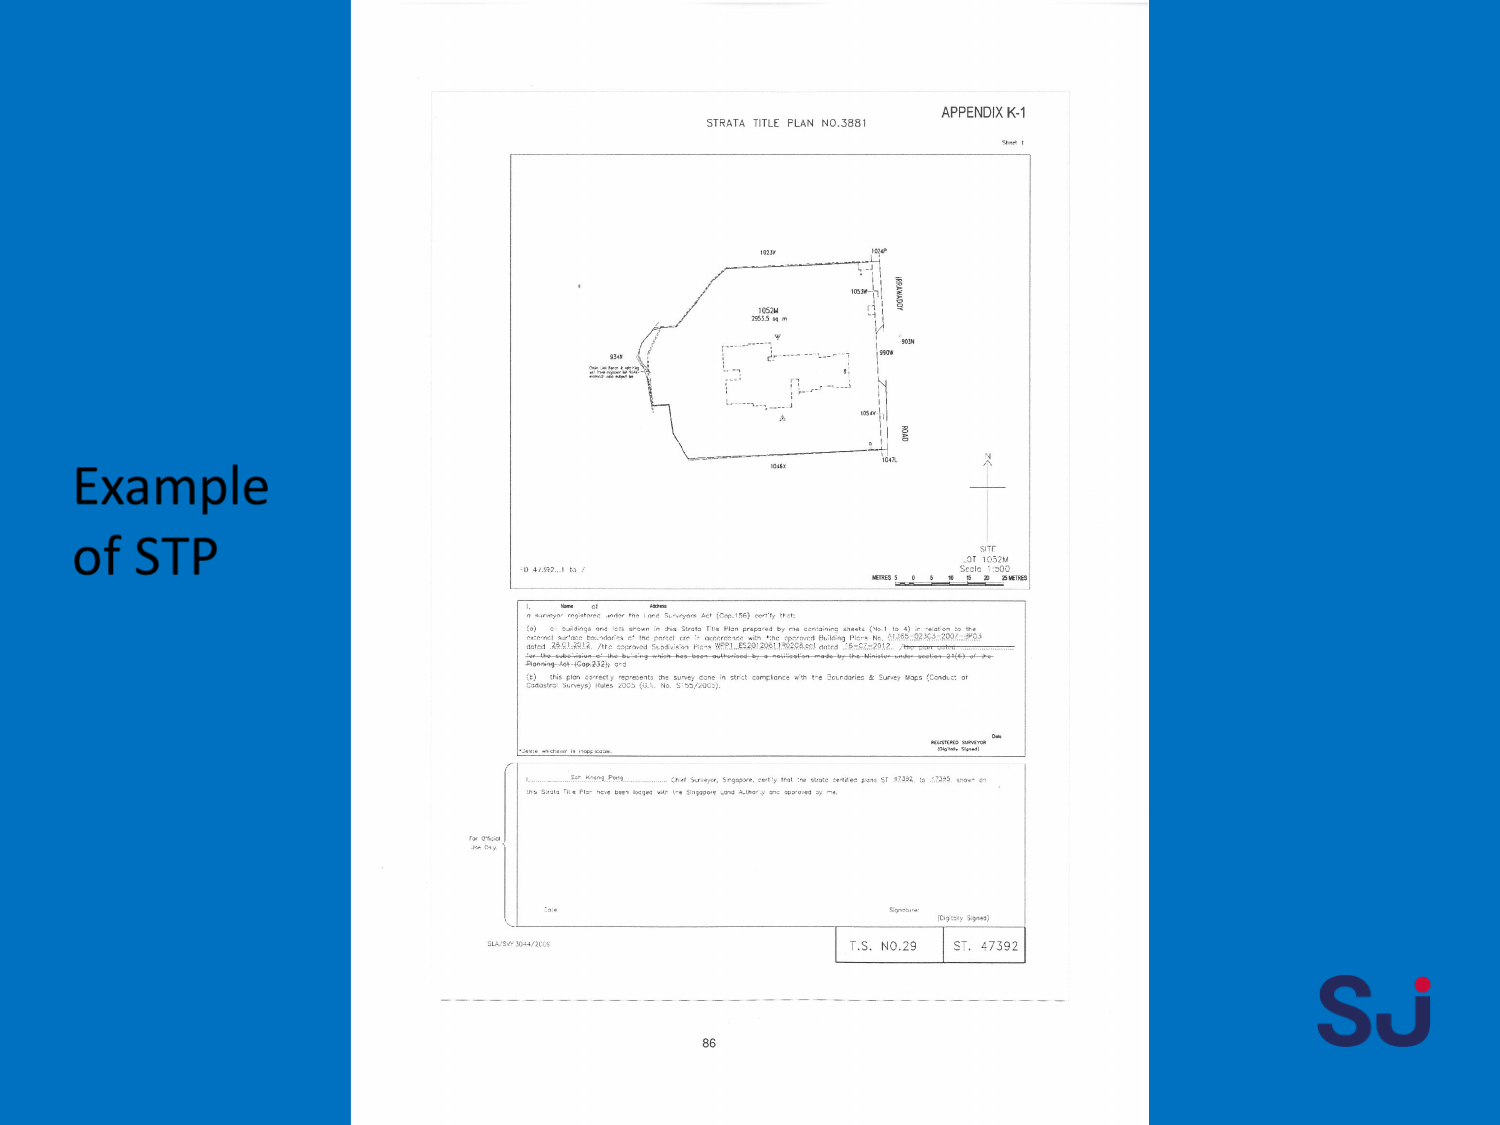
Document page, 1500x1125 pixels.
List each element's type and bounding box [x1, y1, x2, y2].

picture [36, 432, 330, 626]
picture [1316, 975, 1433, 1049]
picture [350, 0, 1150, 1125]
